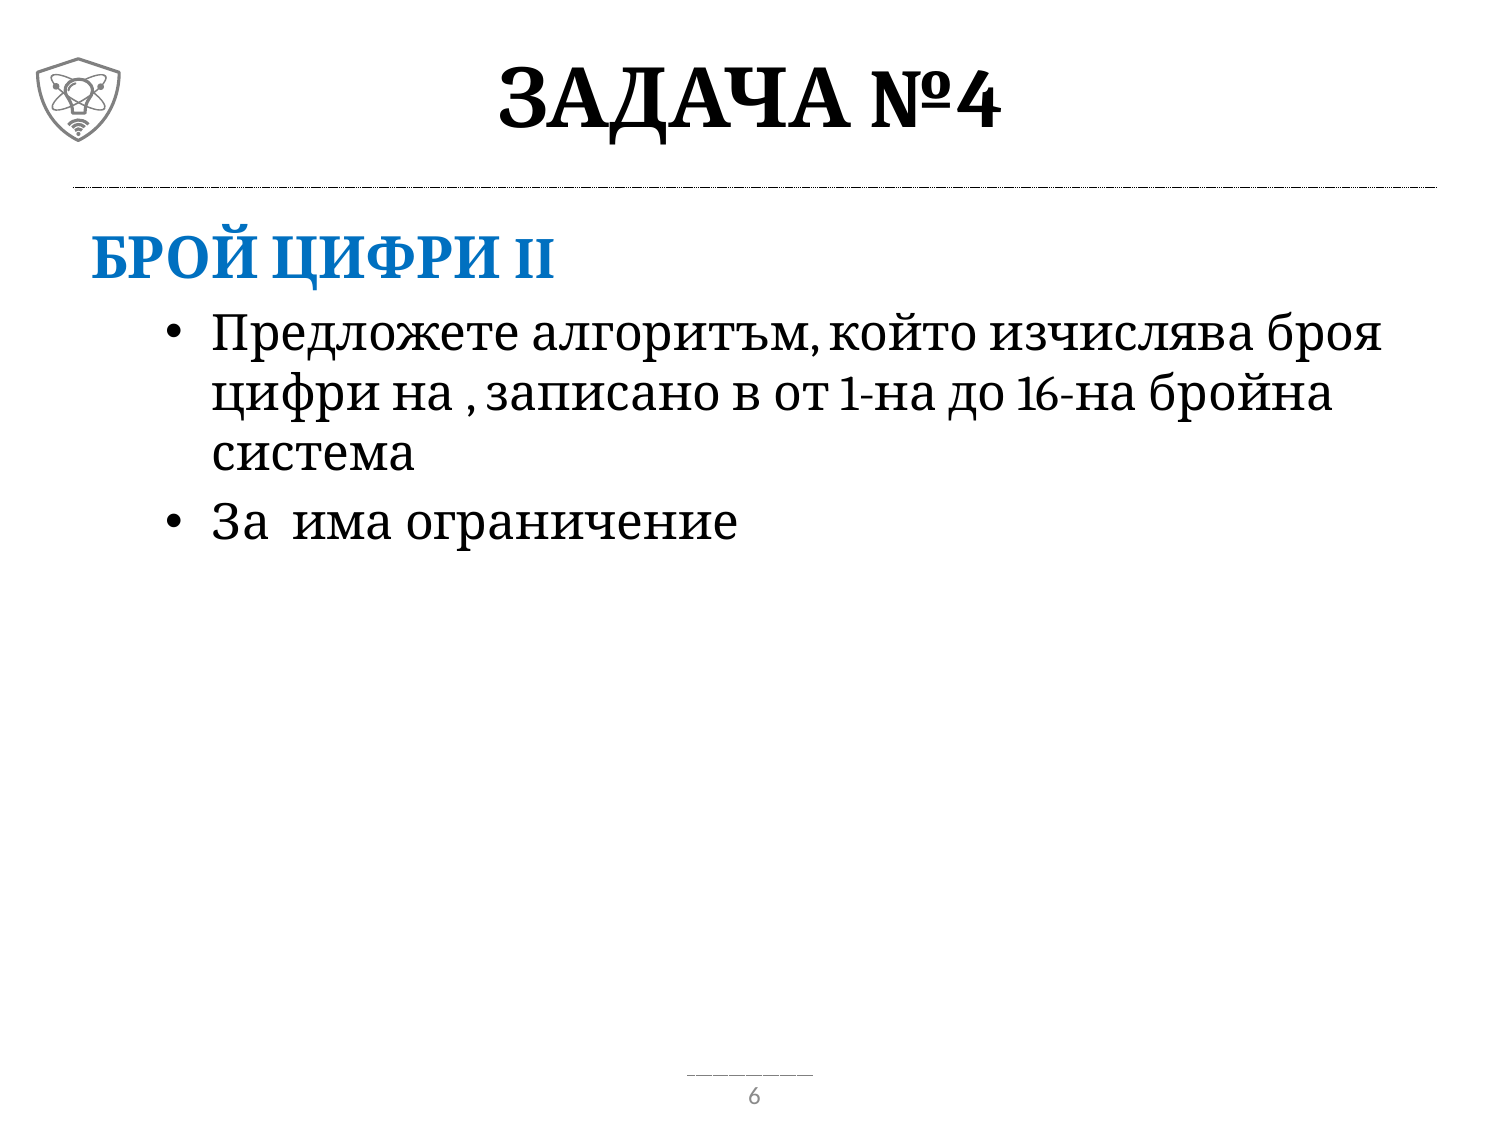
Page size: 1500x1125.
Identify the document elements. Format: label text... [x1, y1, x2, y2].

slide_number 6 [579, 1065, 930, 1125]
title Задача №4 [0, 0, 1500, 188]
